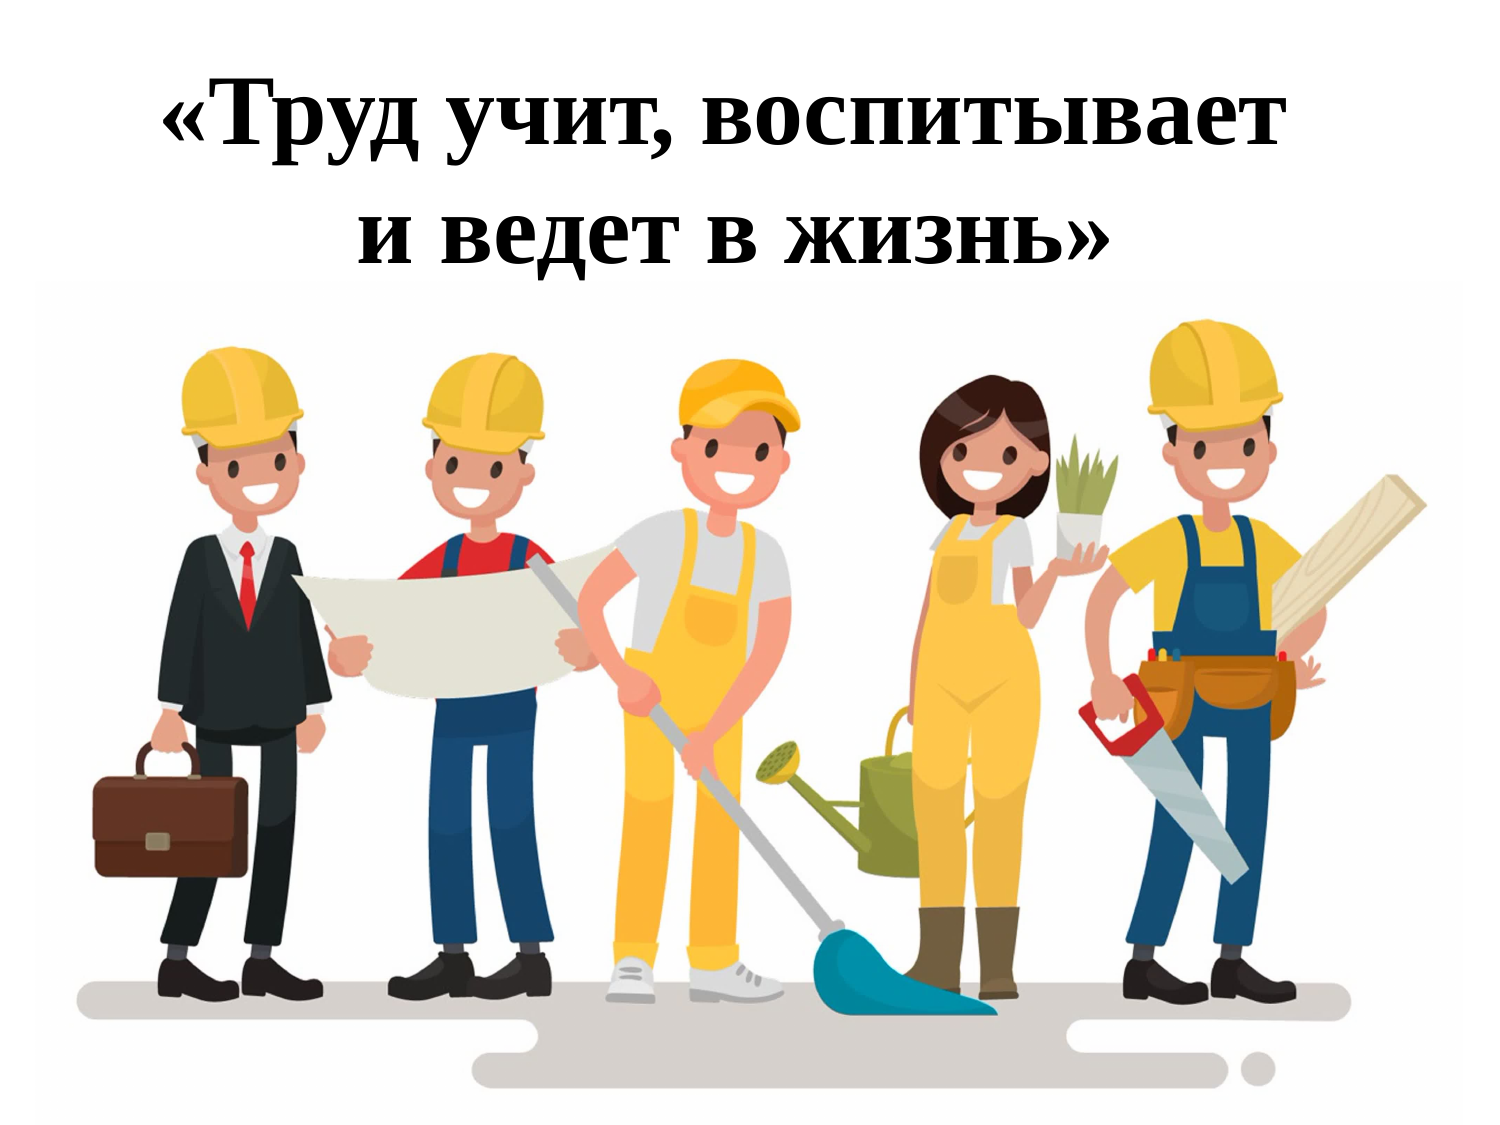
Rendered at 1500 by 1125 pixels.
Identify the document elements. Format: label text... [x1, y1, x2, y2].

title «Труд учит, воспитывает и ведет в жизнь» [46, 0, 1425, 279]
picture [34, 280, 1463, 1125]
